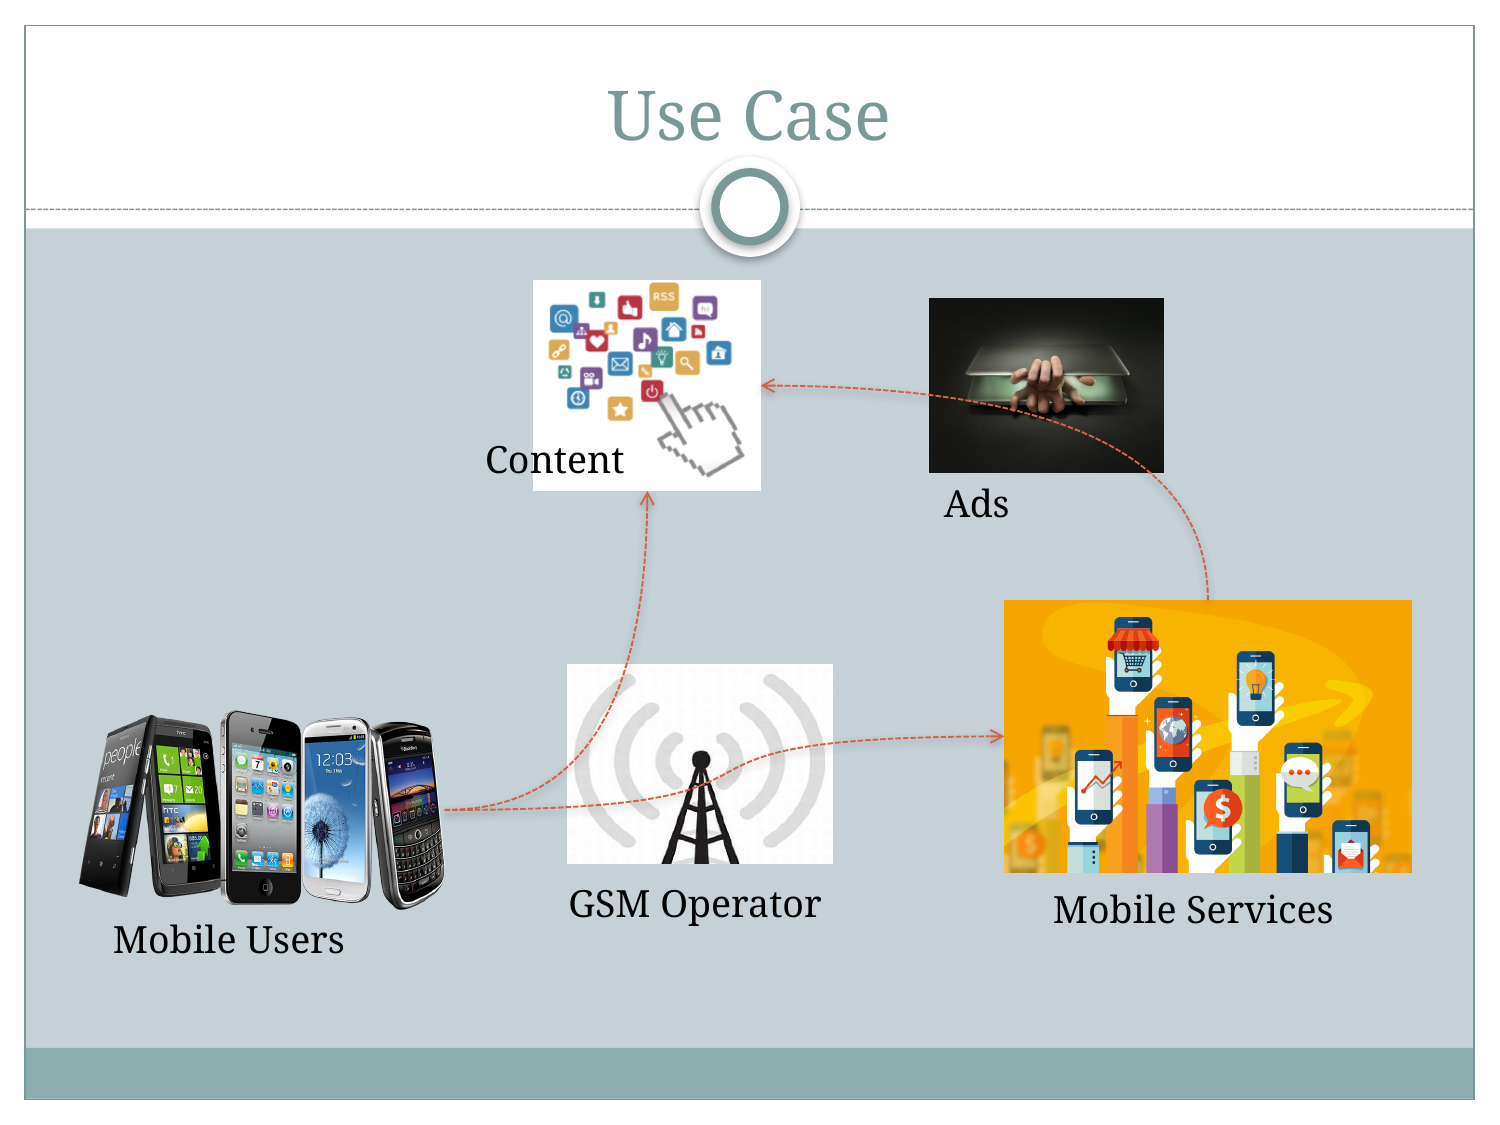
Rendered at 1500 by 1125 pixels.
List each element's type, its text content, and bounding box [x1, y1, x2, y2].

picture [78, 710, 445, 910]
picture [1003, 600, 1412, 873]
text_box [654, 663, 833, 733]
picture [1093, 298, 1165, 473]
text_box Mobile Services [1038, 882, 1349, 939]
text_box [444, 490, 648, 734]
title Use Case [49, 37, 1450, 162]
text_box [876, 269, 1093, 717]
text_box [557, 820, 833, 934]
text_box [472, 279, 762, 492]
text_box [444, 736, 1005, 811]
text_box Mobile Users [98, 921, 360, 969]
